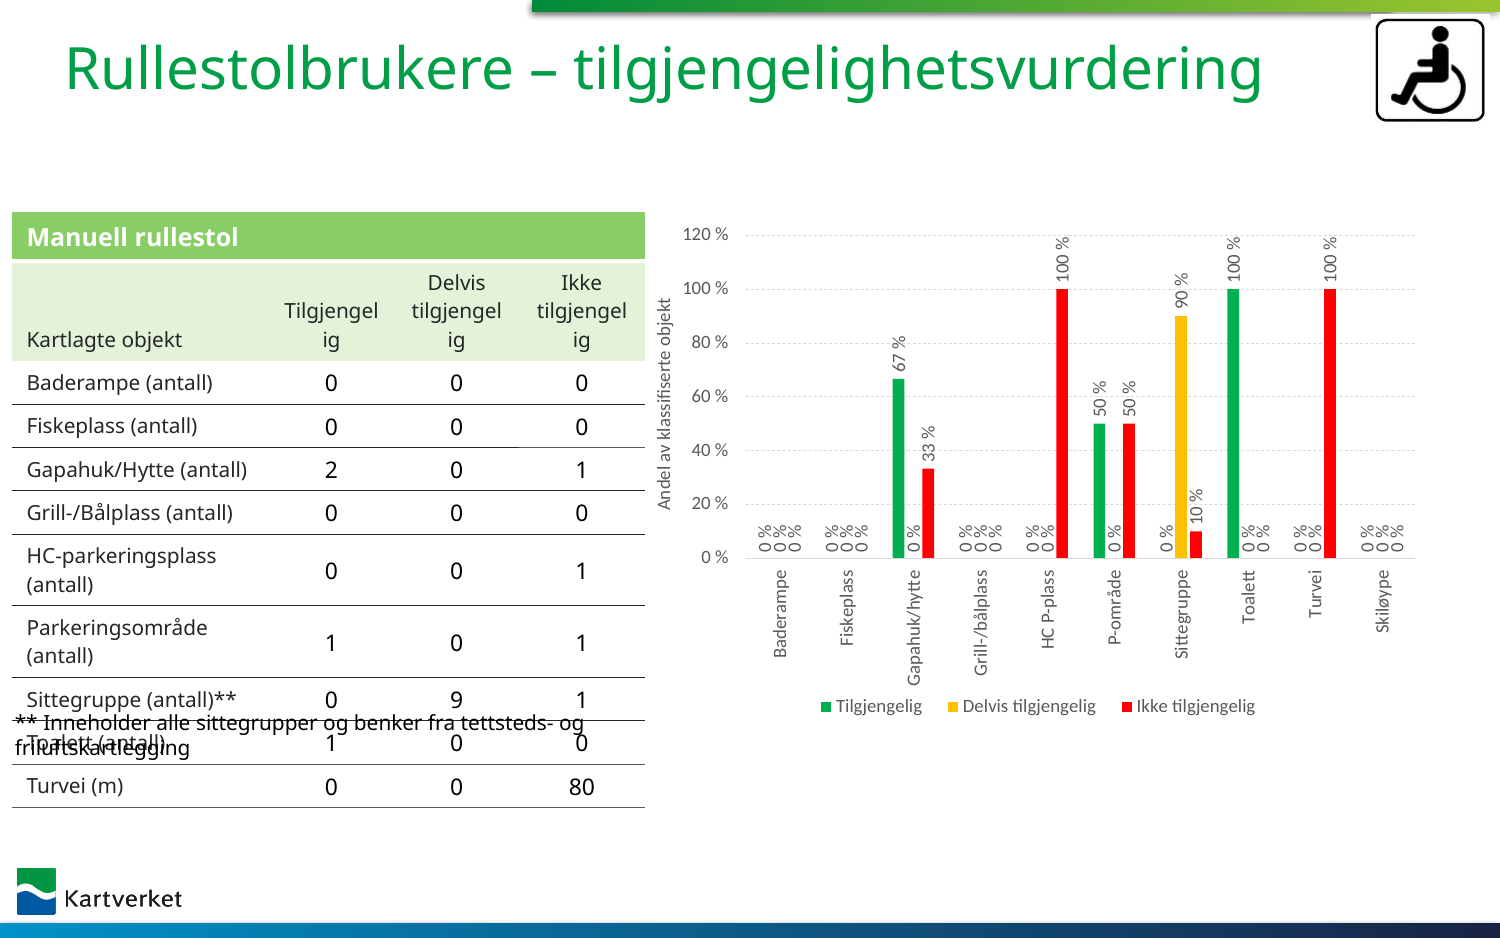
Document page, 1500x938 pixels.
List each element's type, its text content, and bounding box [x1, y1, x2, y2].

table_cell HC-parkeringsplass (antall) [12, 535, 269, 605]
table_cell 9 [394, 678, 519, 702]
table_cell 1 [519, 448, 638, 490]
picture [643, 218, 1427, 728]
table_cell Delvis tilgjengelig [394, 263, 519, 361]
table_header Manuell rullestol [12, 212, 645, 259]
table_cell 0 [519, 361, 638, 404]
table_cell Baderampe (antall) [12, 361, 269, 404]
table_cell 0 [519, 405, 638, 447]
table_cell 0 [269, 361, 394, 404]
table_cell Sittegruppe (antall)** [12, 678, 269, 702]
text_box Rullestolbrukere – tilgjengelighetsvurdering [49, 12, 1372, 109]
table_cell 1 [269, 606, 394, 677]
table_cell 1 [519, 678, 638, 702]
table_cell Ikke tilgjengelig [519, 263, 638, 361]
picture [1371, 13, 1491, 127]
table_cell 1 [519, 535, 638, 605]
table_cell Kartlagte objekt [12, 263, 269, 361]
table_cell Turvei (m) [12, 768, 269, 807]
table_cell 0 [269, 405, 394, 447]
table_cell 0 [269, 678, 394, 702]
table_cell Fiskeplass (antall) [12, 405, 269, 447]
table_cell 2 [269, 448, 394, 490]
table_cell Tilgjengelig [269, 263, 394, 361]
table_cell 0 [269, 535, 394, 605]
table_cell 0 [269, 768, 394, 807]
table_cell 0 [394, 535, 519, 605]
table_cell Parkeringsområde (antall) [12, 606, 269, 677]
table_cell 0 [394, 768, 519, 807]
table_cell 0 [394, 606, 519, 677]
table_cell 80 [519, 768, 645, 807]
table_cell Gapahuk/Hytte (antall) [12, 448, 269, 490]
table_cell 0 [269, 491, 394, 534]
table_cell 0 [394, 405, 519, 447]
table_cell 0 [394, 448, 519, 490]
text_box ** Inneholder alle sittegrupper og benker fra tettsteds- og friluftskartlegging [0, 702, 745, 768]
table_cell 1 [519, 606, 638, 677]
table_cell 0 [394, 361, 519, 404]
table_cell 0 [519, 491, 638, 534]
table_cell Grill-/Bålplass (antall) [12, 491, 269, 534]
table_cell 0 [394, 491, 519, 534]
